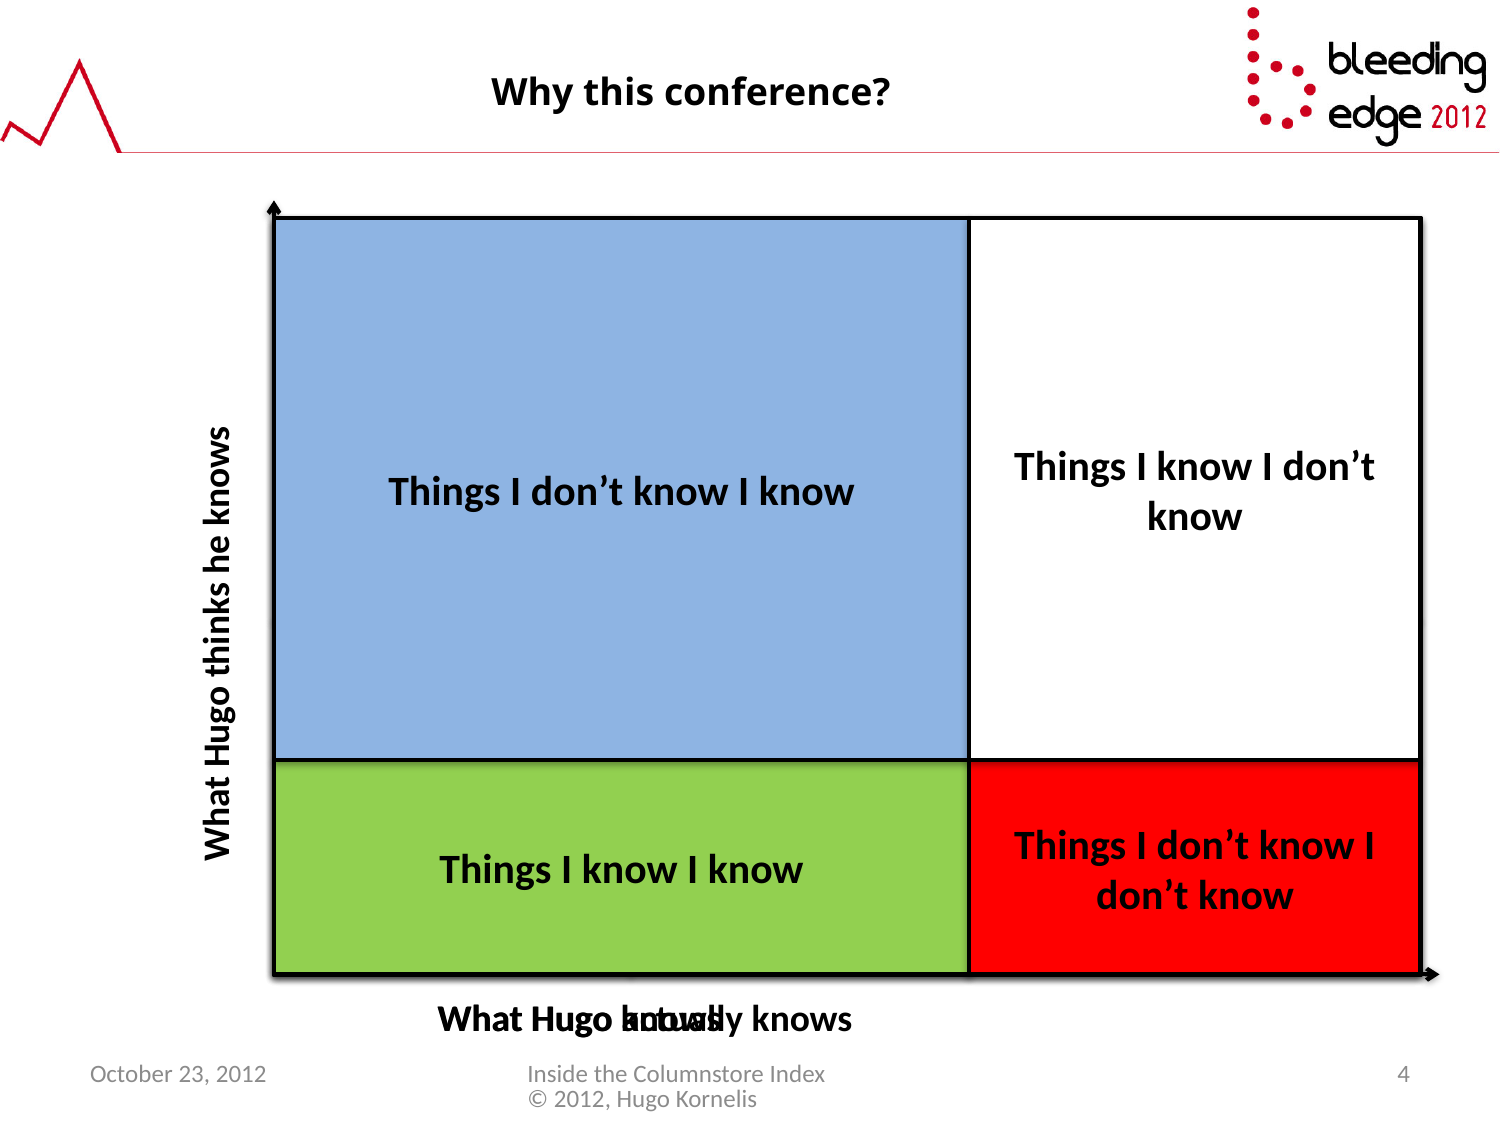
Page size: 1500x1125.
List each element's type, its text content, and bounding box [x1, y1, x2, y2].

title Why this conference? [162, 60, 1220, 122]
text_box What Hugo thinks he knows [184, 422, 260, 877]
footer Inside the Columnstore Index © 2012, Hugo Kornelis [512, 1042, 988, 1103]
picture [0, 1, 1500, 153]
slide_number 4 [1074, 1042, 1425, 1103]
text_box What Hugo knows [422, 986, 737, 1047]
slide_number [75, 1042, 425, 1103]
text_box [273, 217, 1421, 975]
text_box What Hugo actually knows [737, 986, 868, 1042]
